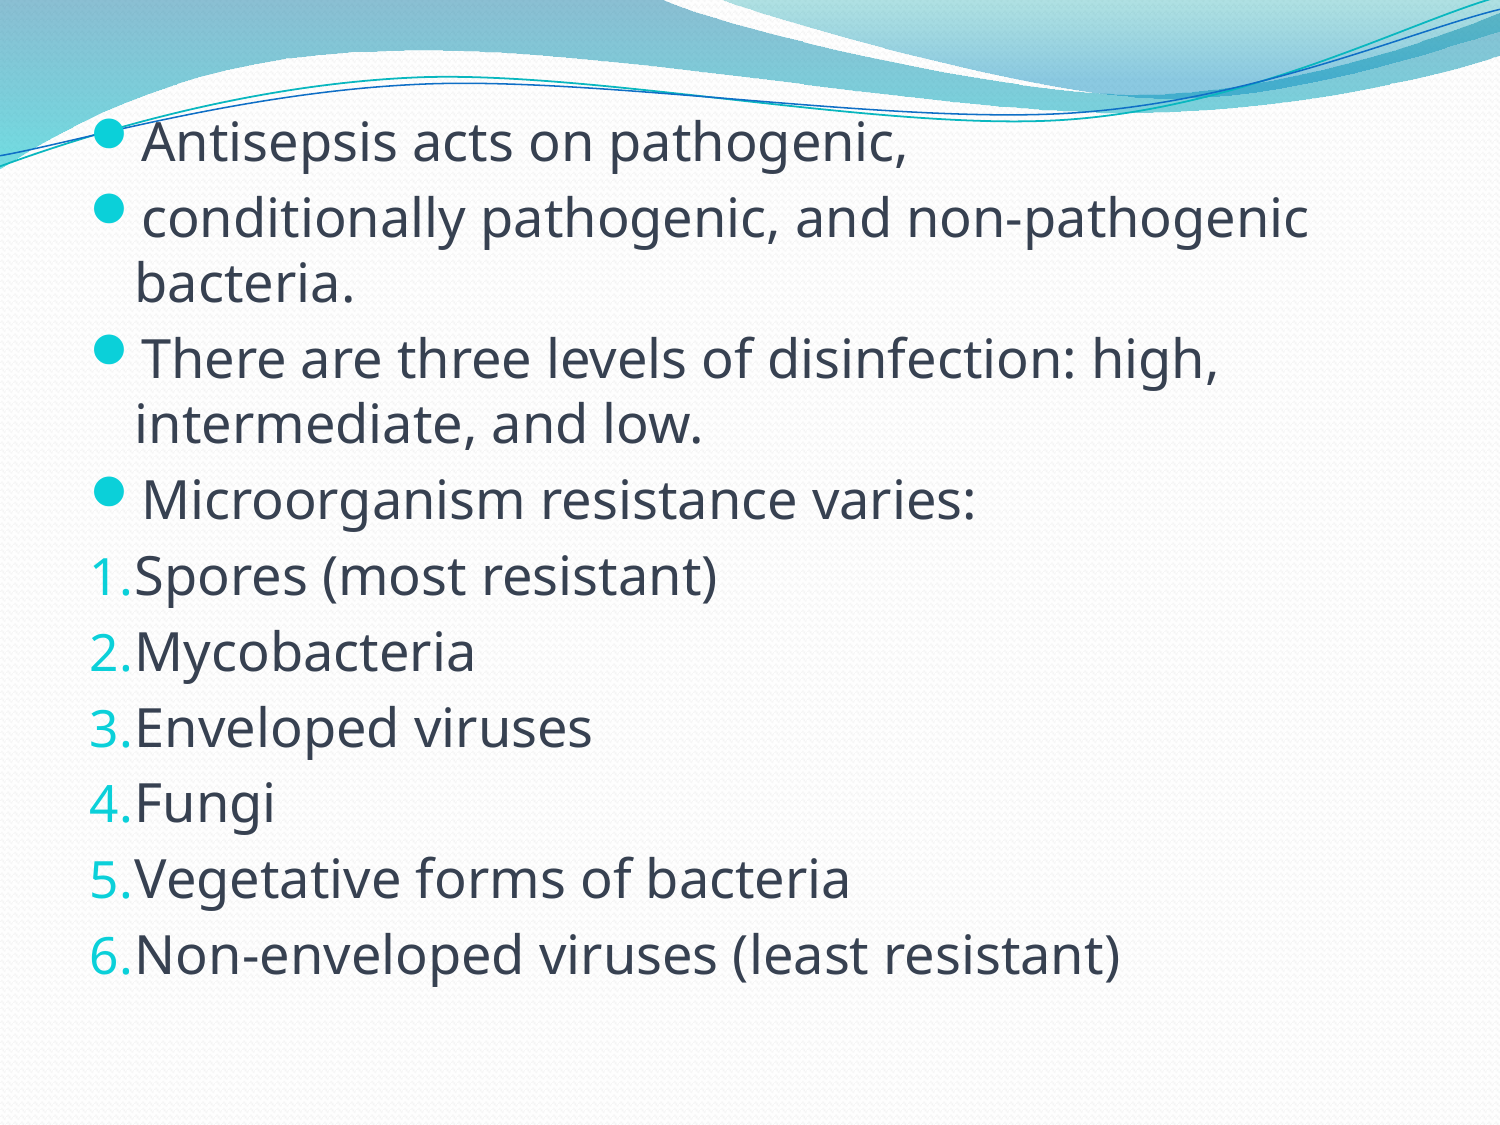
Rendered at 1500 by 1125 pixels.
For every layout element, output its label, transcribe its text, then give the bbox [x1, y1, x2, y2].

list Antisepsis acts on pathogenic, conditionally pathogenic, and non-pathogenic bacteria. There are three levels of disinfection: high, intermediate, and low. Microorganism resistance varies: Spores (most resistant) Mycobacteria Enveloped viruses Fungi Vegetative forms of bacteria Non-enveloped viruses (least resistant) [75, 99, 1425, 1038]
